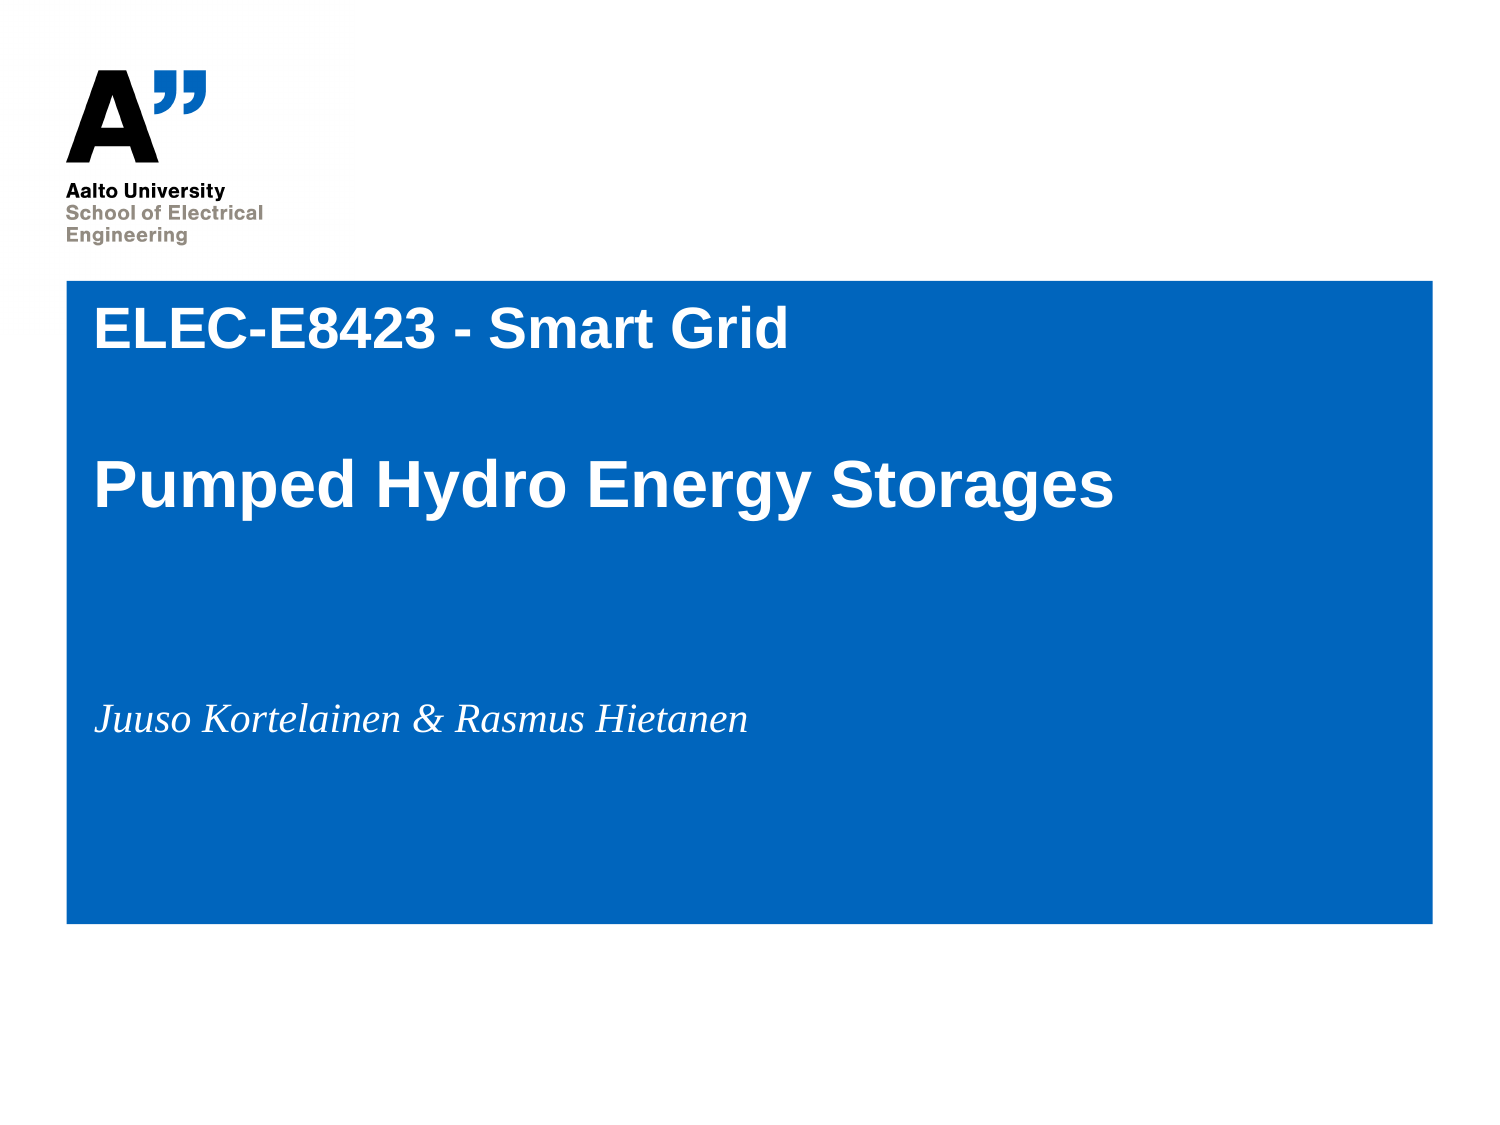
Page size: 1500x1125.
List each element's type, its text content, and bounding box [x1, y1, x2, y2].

picture [0, 0, 355, 335]
title ELEC-E8423 - Smart Grid Pumped Hydro Energy Storages [93, 290, 1370, 687]
subtitle Juuso Kortelainen & Rasmus Hietanen [93, 686, 1125, 904]
